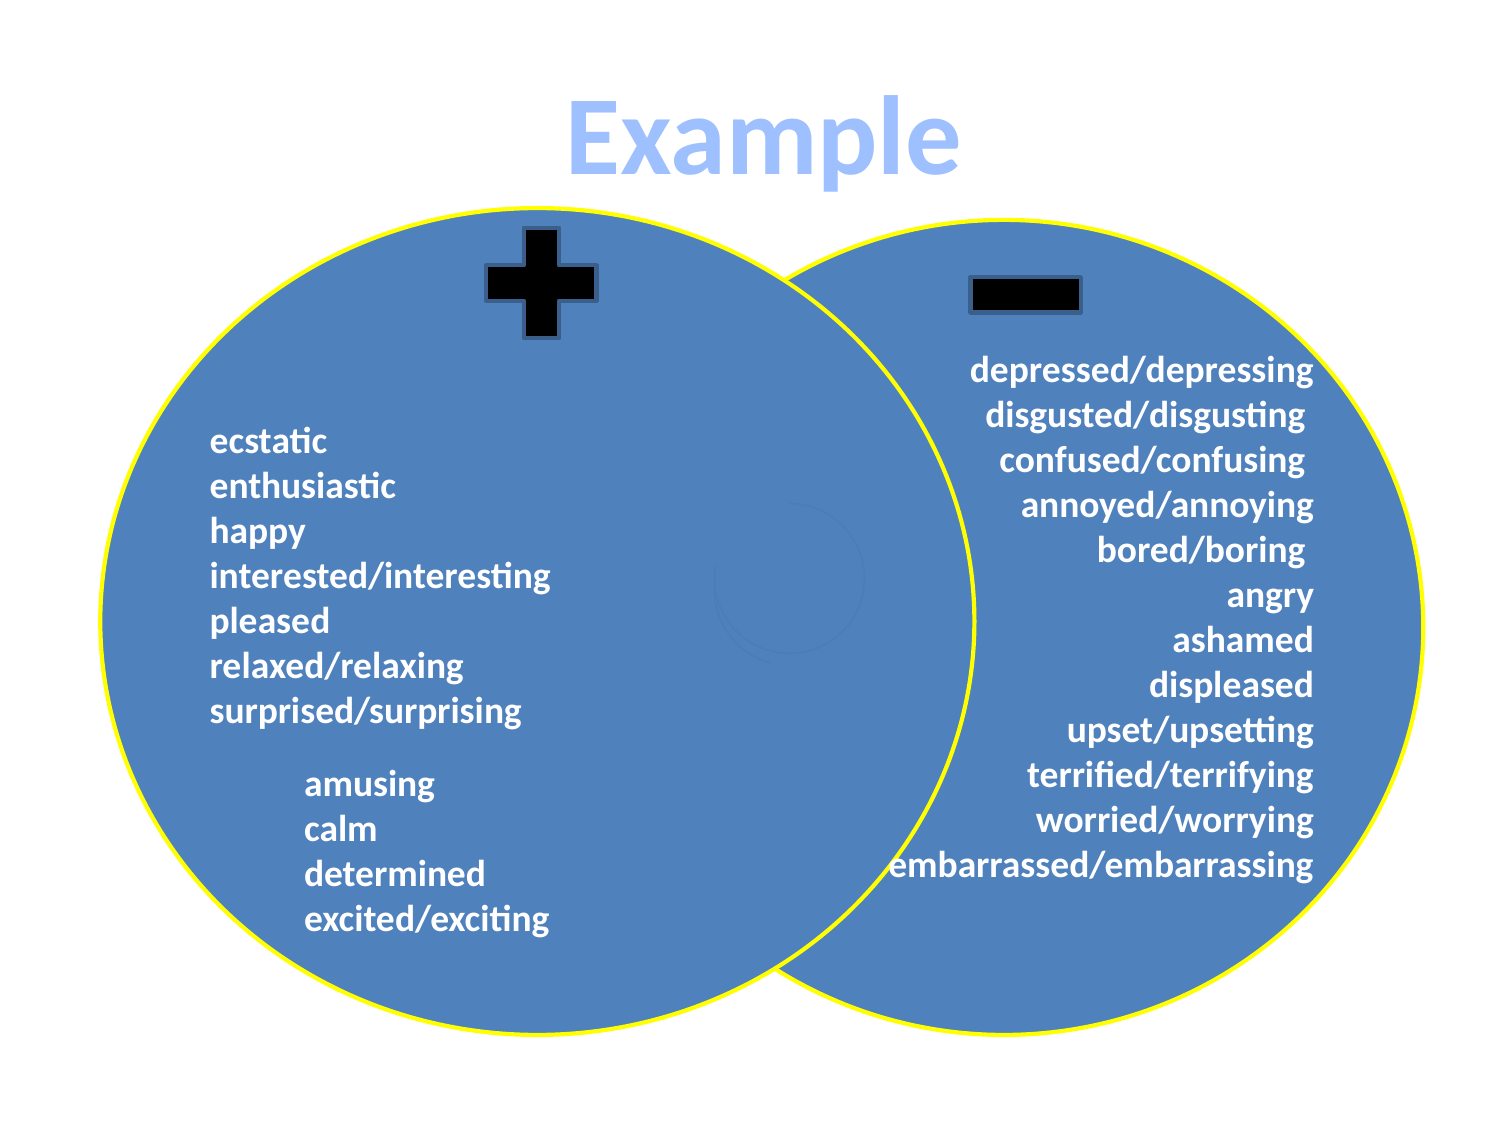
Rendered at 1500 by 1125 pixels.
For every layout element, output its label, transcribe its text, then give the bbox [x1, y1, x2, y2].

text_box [100, 207, 1424, 1036]
text_box Example [550, 54, 978, 205]
